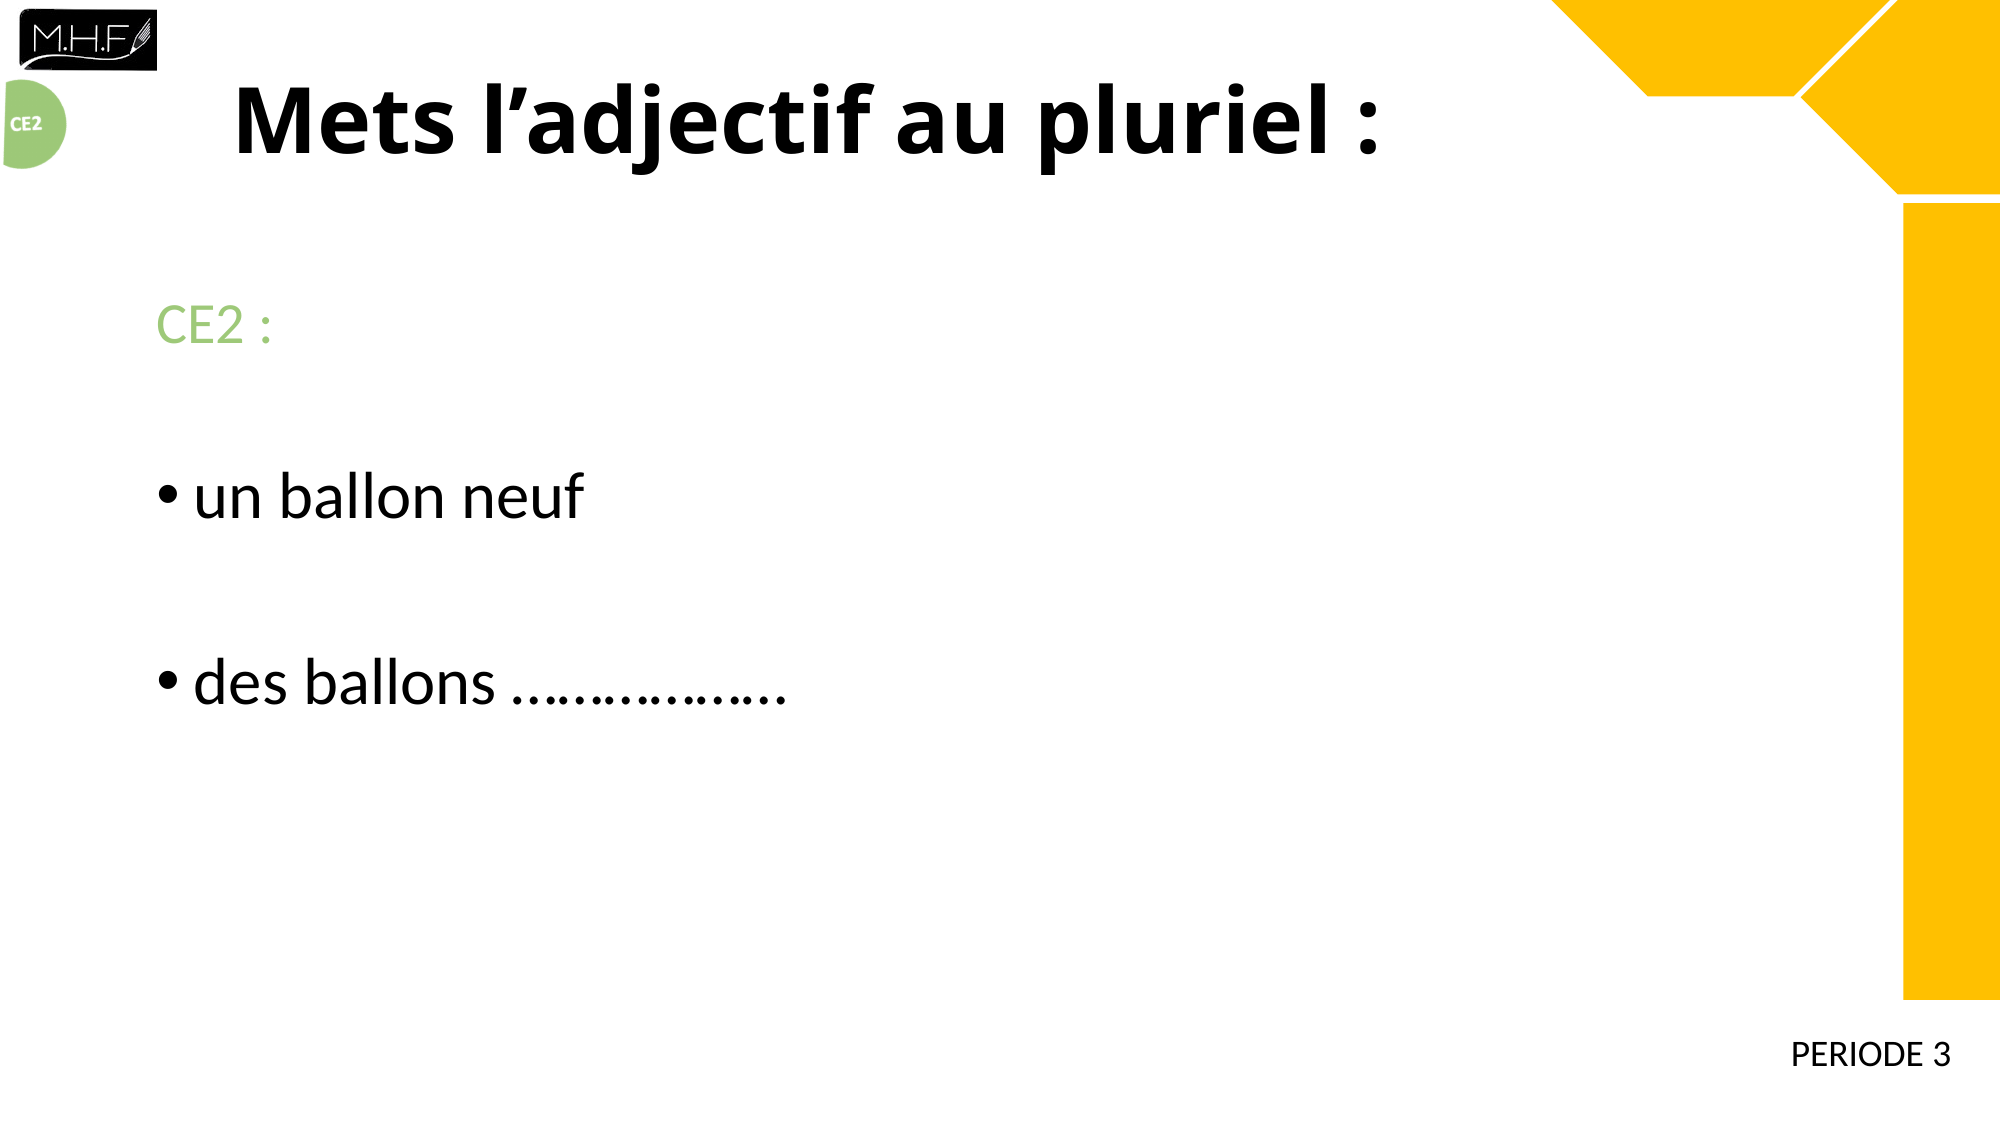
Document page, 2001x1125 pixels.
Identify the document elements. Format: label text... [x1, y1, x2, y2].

text_box [1799, 0, 2000, 196]
title Mets l’adjectif au pluriel : [216, 15, 1763, 233]
picture [0, 7, 157, 207]
text_box CE2 : un ballon neuf des ballons ……………… [141, 286, 963, 1000]
text_box [1549, 0, 1892, 98]
text_box [1902, 202, 2000, 1001]
text_box PERIODE 3 [1362, 1021, 1967, 1125]
